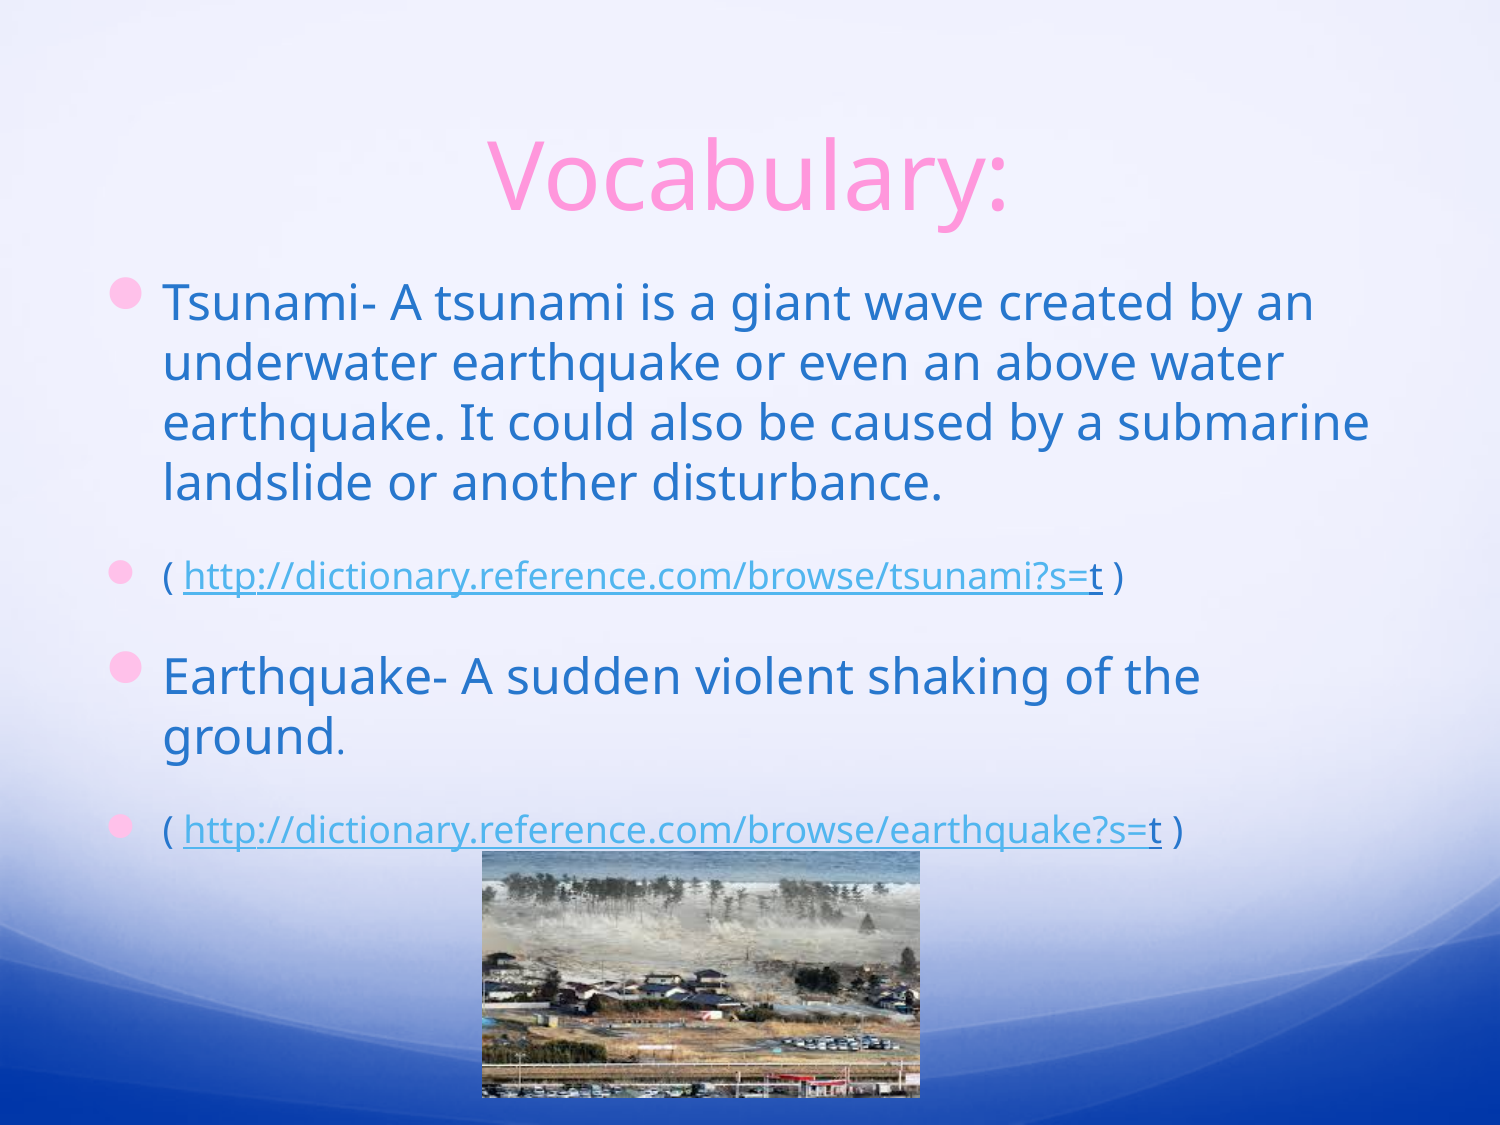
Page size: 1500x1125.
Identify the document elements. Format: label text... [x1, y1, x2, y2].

list Tsunami- A tsunami is a giant wave created by an underwater earthquake or even an above water earthquake. It could also be caused by a submarine landslide or another disturbance. ( http://dictionary.reference.com/browse/tsunami?s=t ) Earthquake- A sudden violent shaking of the ground. ( http://dictionary.reference.com/browse/earthquake?s=t ) [90, 262, 1410, 975]
title Vocabulary: [90, 17, 1410, 237]
picture [482, 851, 920, 1099]
